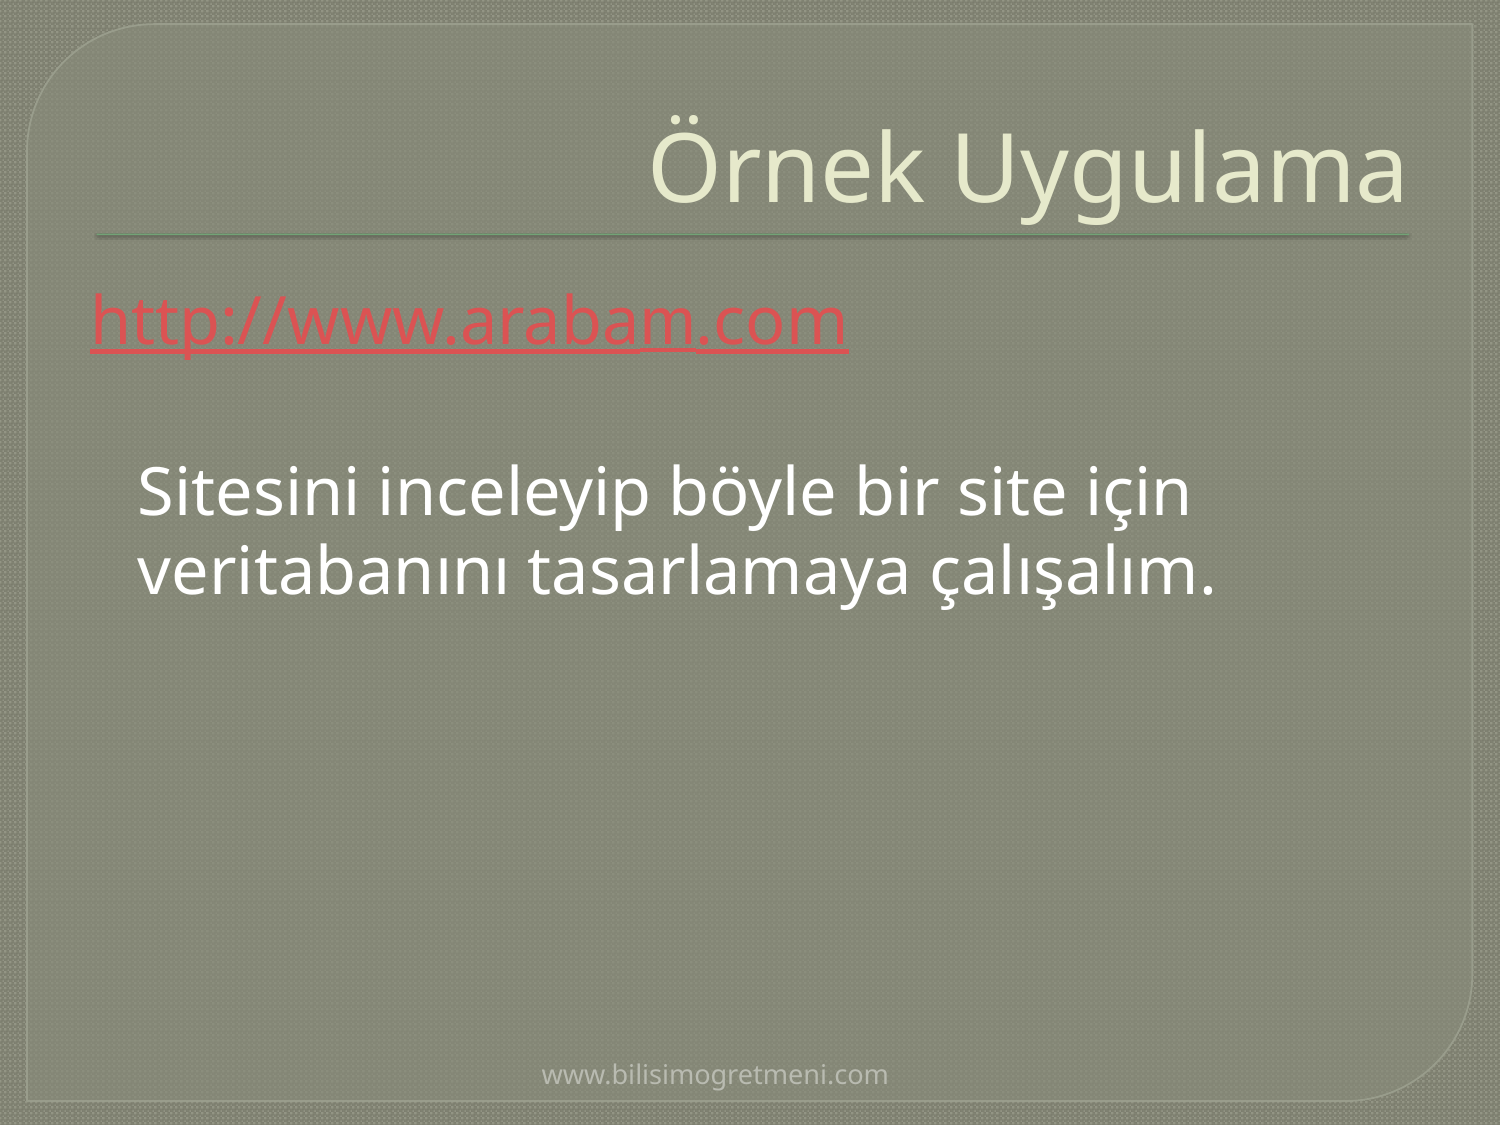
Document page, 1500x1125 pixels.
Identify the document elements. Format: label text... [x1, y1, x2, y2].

title Örnek Uygulama [75, 41, 1425, 230]
footer www.bilisimogretmeni.com [212, 1050, 904, 1096]
list http://www.arabam.com Sitesini inceleyip böyle bir site için veritabanını tasarlamaya çalışalım. [74, 269, 1426, 1013]
